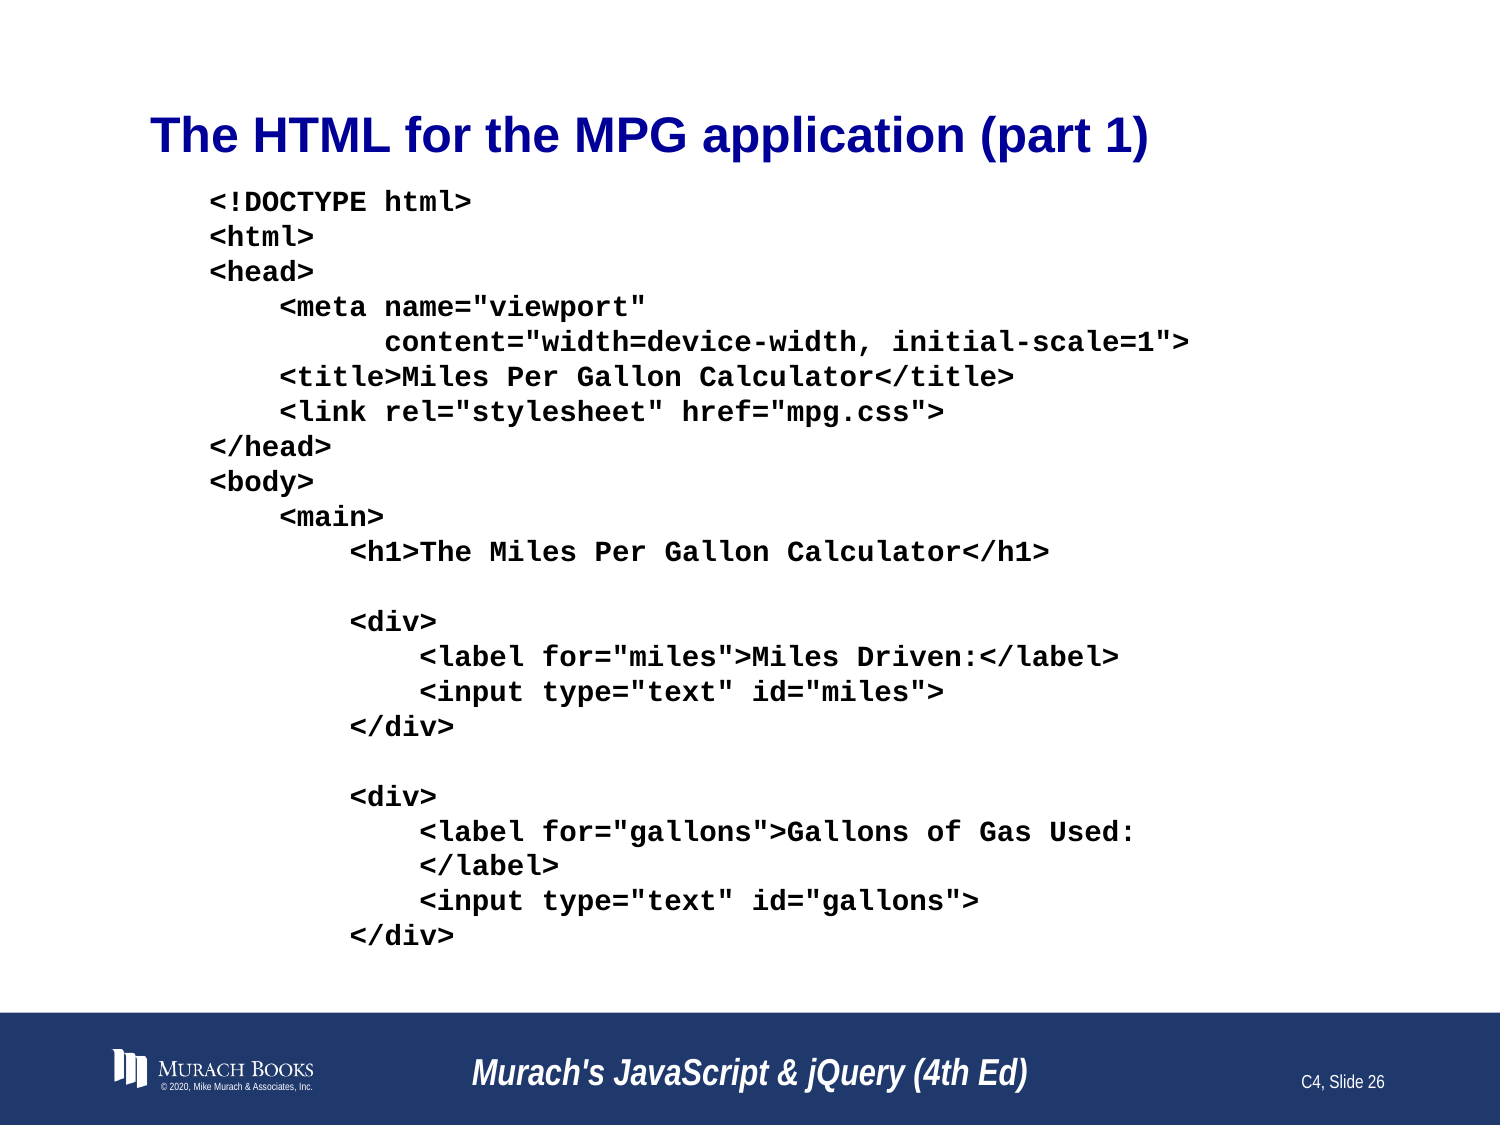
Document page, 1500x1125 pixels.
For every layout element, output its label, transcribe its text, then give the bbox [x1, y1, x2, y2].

title The HTML for the MPG application (part 1) [150, 102, 1350, 164]
footer © 2020, Mike Murach & Associates, Inc. [12, 1025, 463, 1100]
slide_number Murach's JavaScript & jQuery (4th Ed) [463, 1025, 1050, 1100]
slide_number C4, Slide 26 [1087, 1025, 1400, 1100]
list <!DOCTYPE html> <html> <head> <meta name="viewport" content="width=device-width, initial-scale=1"> <title>Miles Per Gallon Calculator</title> <link rel="stylesheet" href="mpg.css"> </head> <body> <main> <h1>The Miles Per Gallon Calculator</h1> <div> <label for="miles">Miles Driven:</label> <input type="text" id="miles"> </div> <div> <label for="gallons">Gallons of Gas Used: </label> <input type="text" id="gallons"> </div> [137, 174, 1350, 975]
